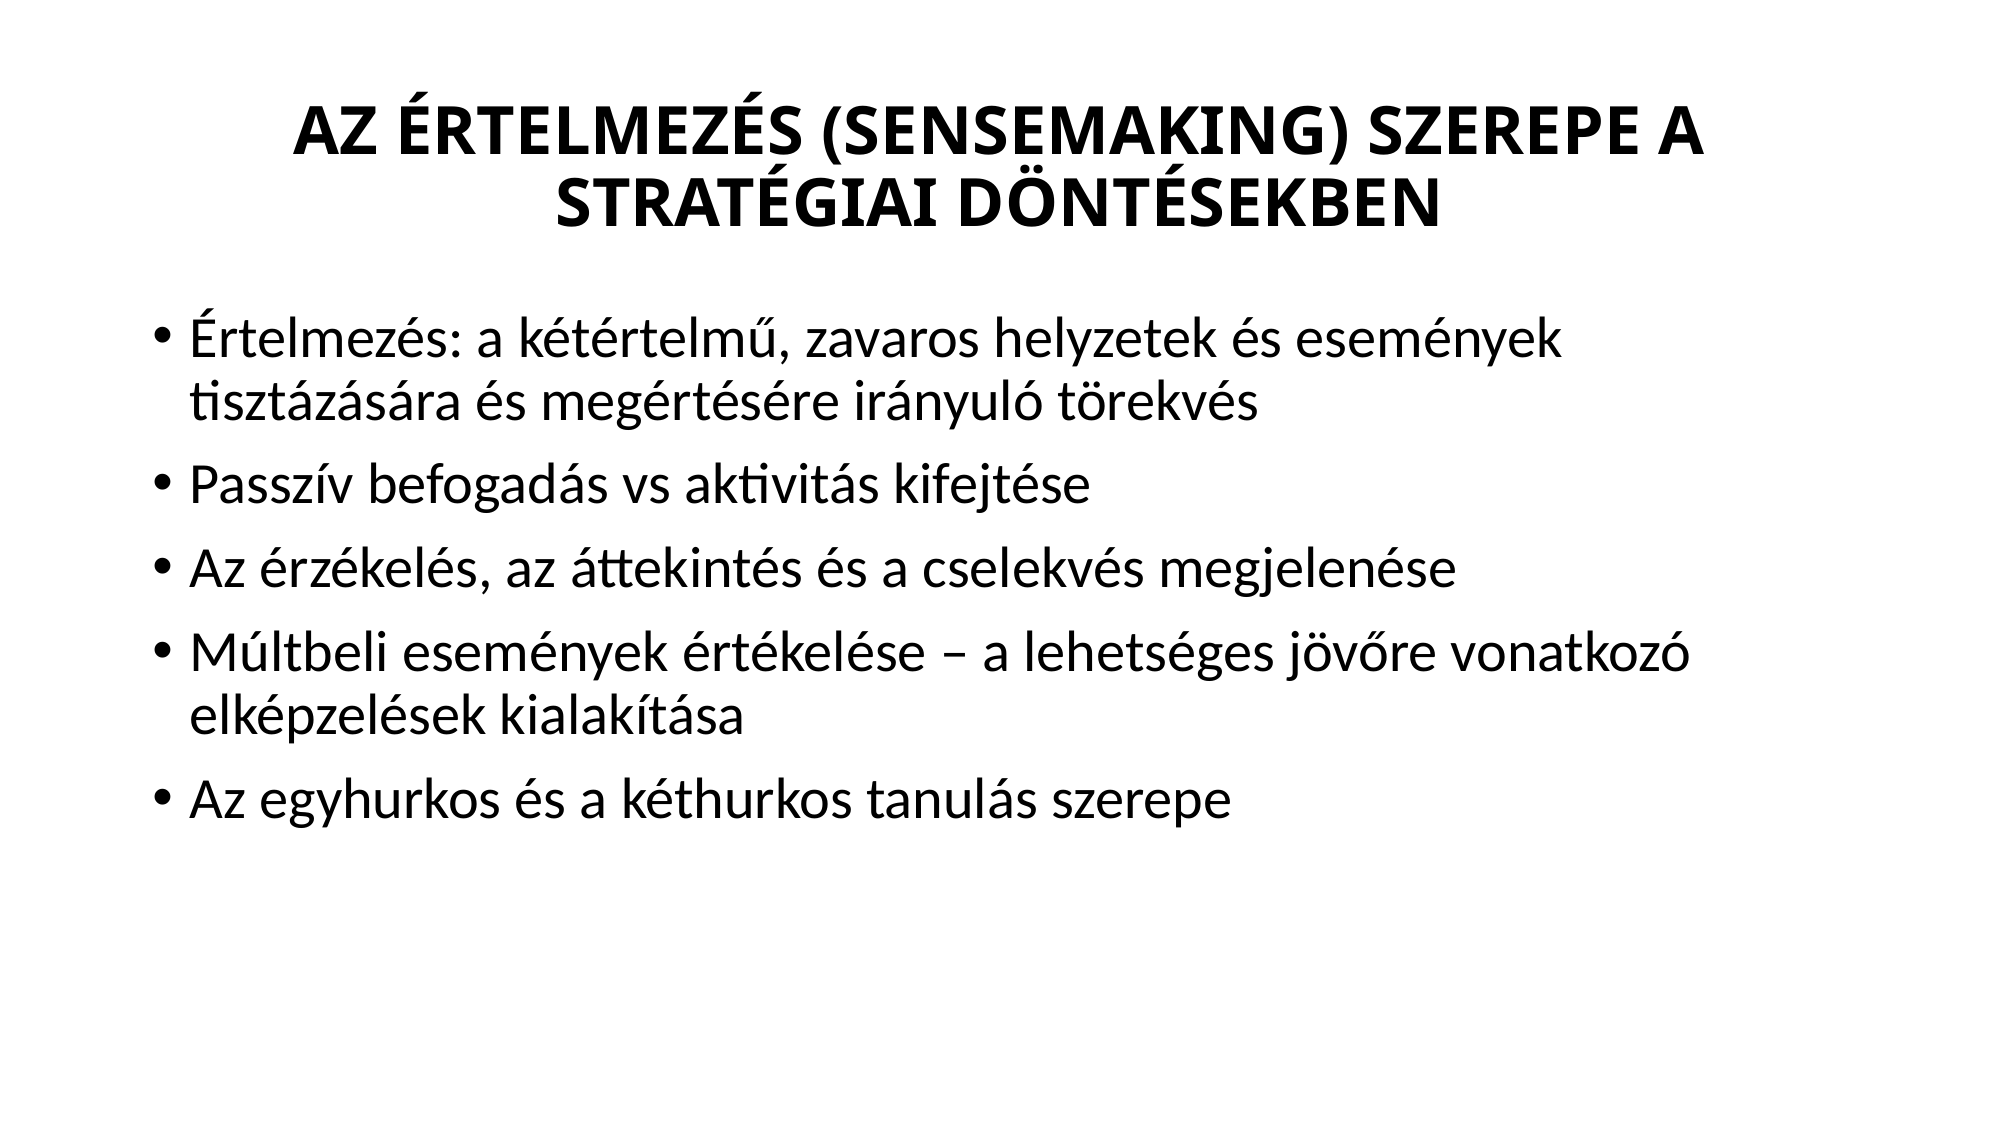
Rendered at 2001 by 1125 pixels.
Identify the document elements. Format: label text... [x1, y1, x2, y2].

title AZ ÉRTELMEZÉS (SENSEMAKING) SZEREPE A STRATÉGIAI DÖNTÉSEKBEN [137, 59, 1863, 278]
list Értelmezés: a kétértelmű, zavaros helyzetek és események tisztázására és megértésére irányuló törekvés Passzív befogadás vs aktivitás kifejtése Az érzékelés, az áttekintés és a cselekvés megjelenése Múltbeli események értékelése – a lehetséges jövőre vonatkozó elképzelések kialakítása Az egyhurkos és a kéthurkos tanulás szerepe [137, 299, 1863, 1014]
